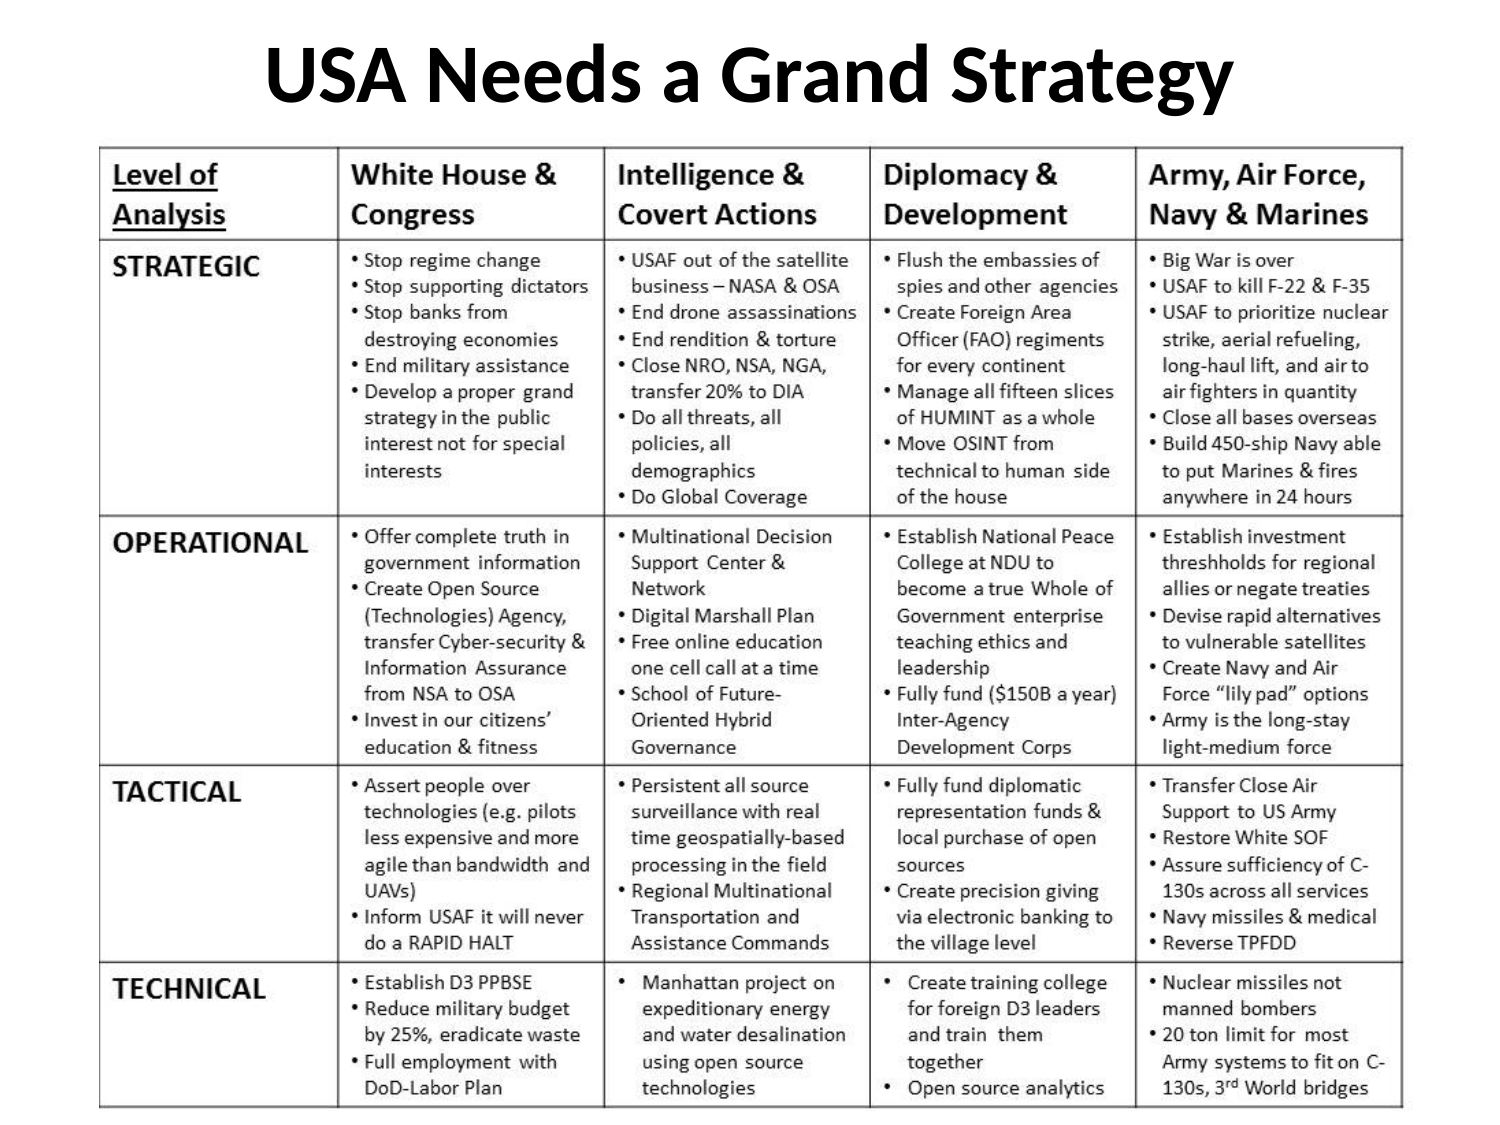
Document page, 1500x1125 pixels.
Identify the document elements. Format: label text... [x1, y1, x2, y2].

title USA Needs a Grand Strategy [75, 0, 1425, 163]
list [99, 137, 1413, 1123]
